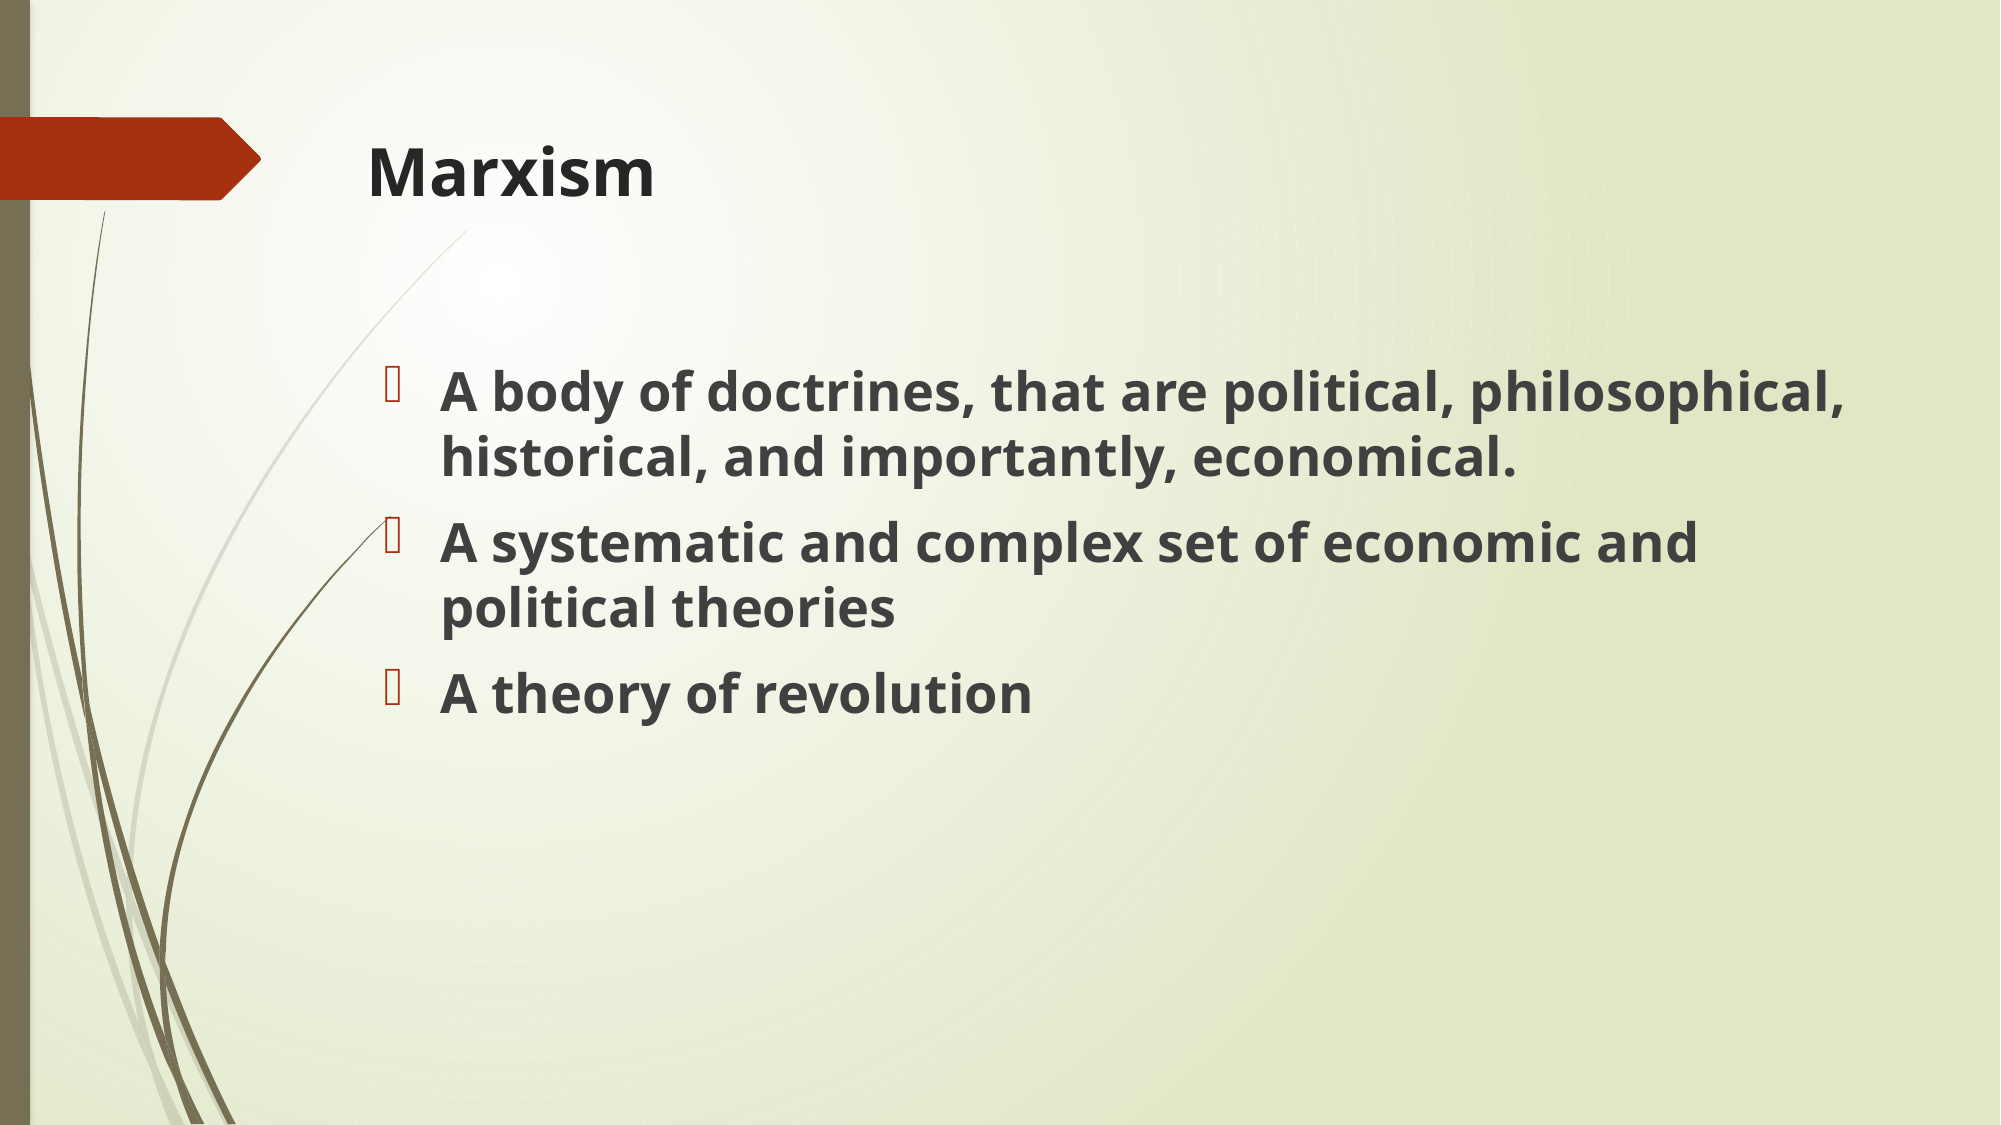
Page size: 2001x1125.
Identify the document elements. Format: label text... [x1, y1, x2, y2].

list A body of doctrines, that are political, philosophical, historical, and importantly, economical. A systematic and complex set of economic and political theories A theory of revolution [368, 350, 1892, 970]
title Marxism [351, 122, 1814, 333]
